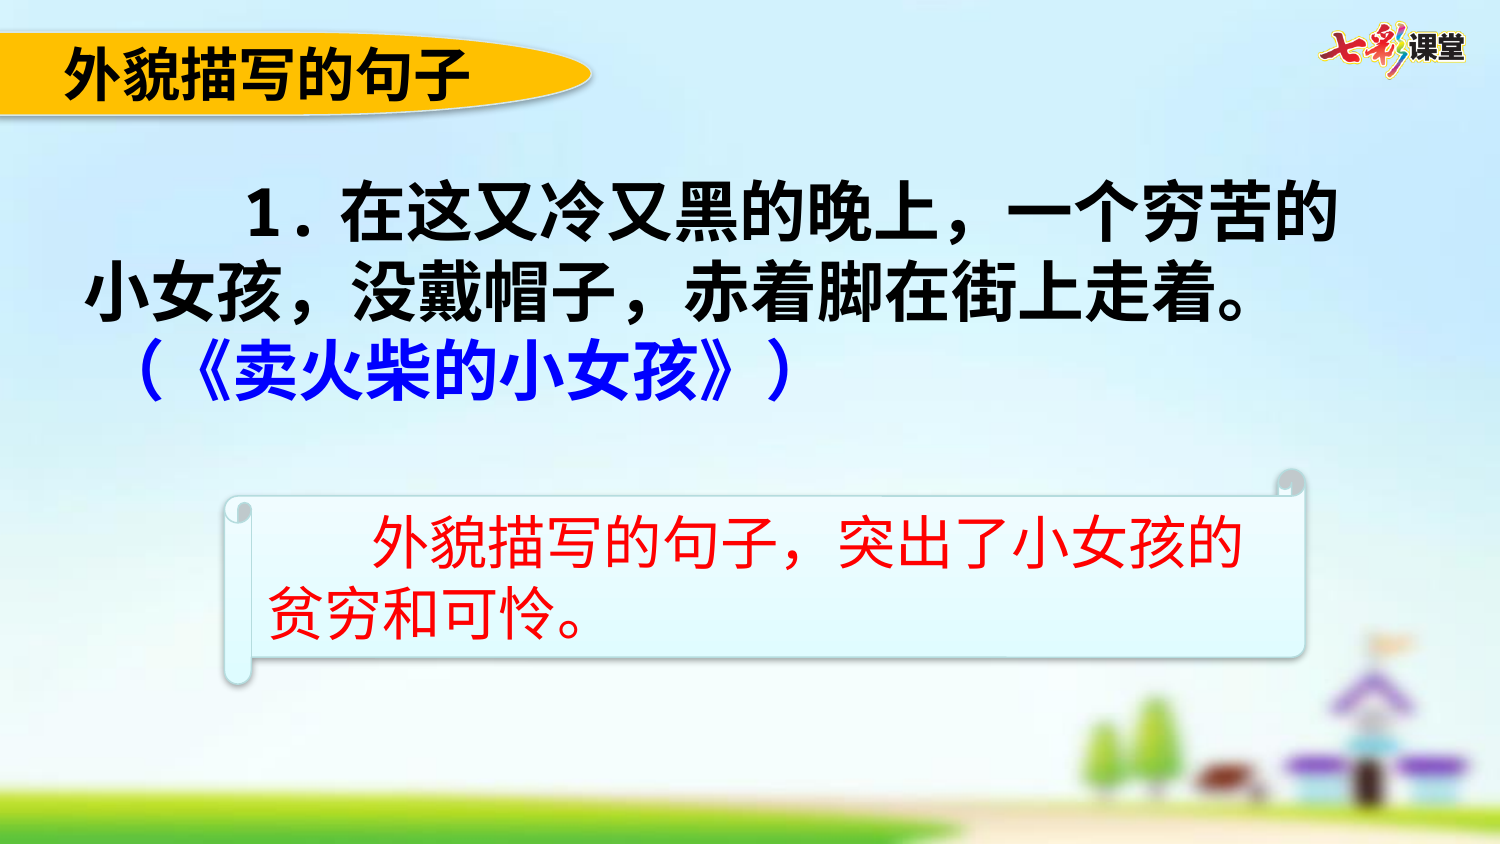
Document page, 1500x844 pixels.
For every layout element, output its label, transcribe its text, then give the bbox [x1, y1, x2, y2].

picture [0, 0, 1500, 844]
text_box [0, 31, 597, 116]
text_box 1.在这又冷又黑的晚上，一个穷苦的小女孩，没戴帽子，赤着脚在街上走着。 （《卖火柴的小女孩》） [68, 161, 1388, 417]
text_box 外貌描写的句子，突出了小女孩的贫穷和可怜。 [223, 468, 1306, 685]
